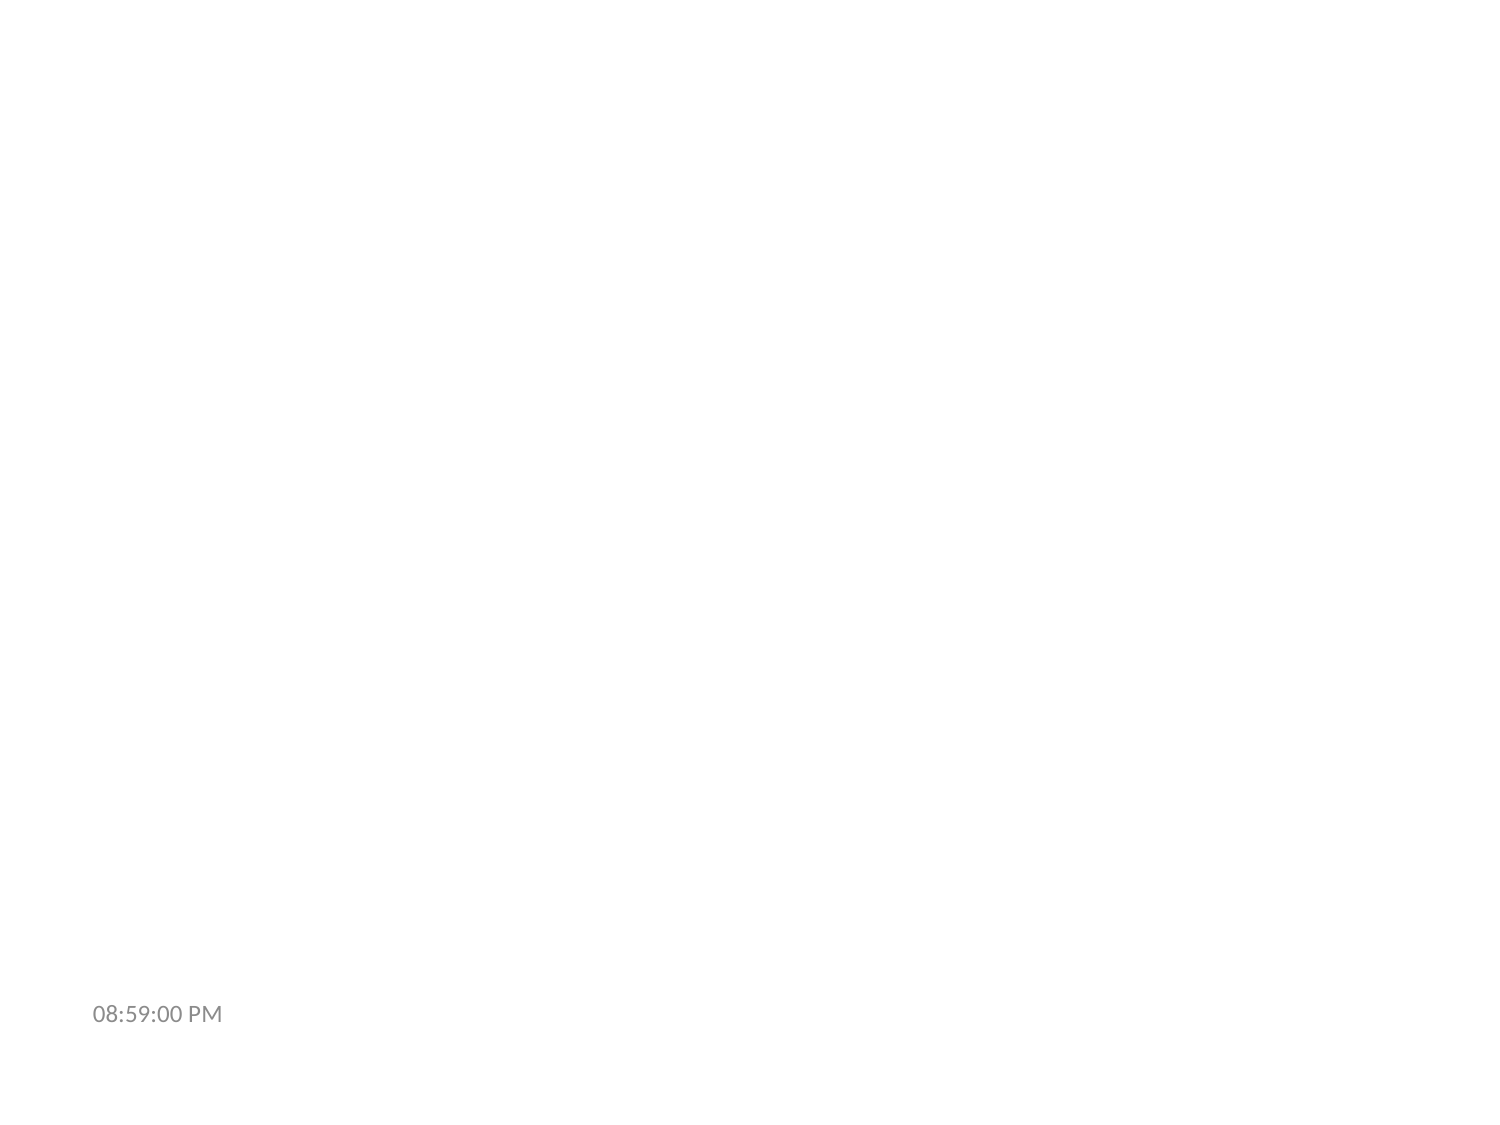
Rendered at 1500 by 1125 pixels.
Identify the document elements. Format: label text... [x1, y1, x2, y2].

text_box 3:35:09 PM [77, 982, 428, 1043]
